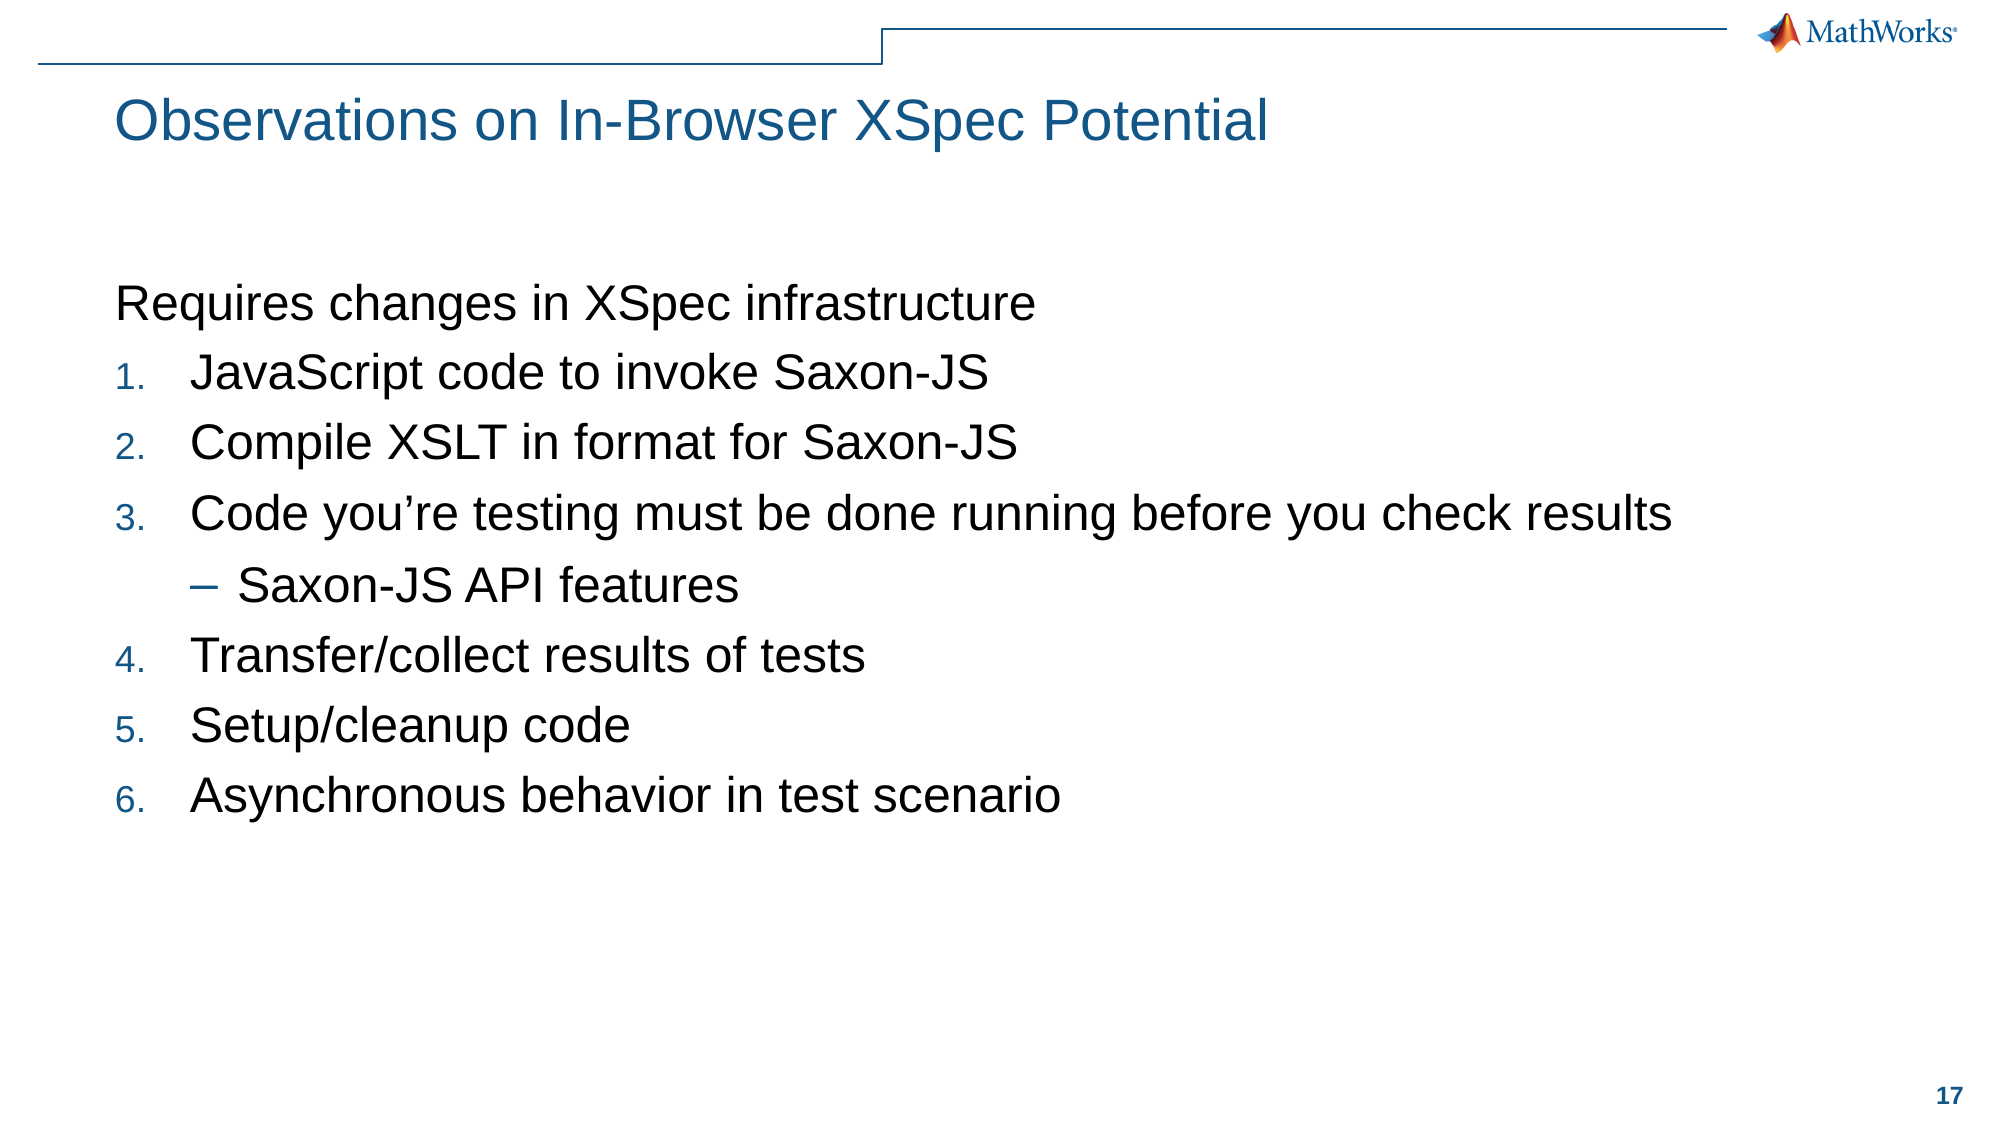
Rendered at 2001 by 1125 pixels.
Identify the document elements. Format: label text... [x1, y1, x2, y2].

title Observations on In-Browser XSpec Potential [99, 75, 1867, 238]
list Requires changes in XSpec infrastructure JavaScript code to invoke Saxon-JS Compile XSLT in format for Saxon-JS Code you’re testing must be done running before you check results Saxon-JS API features Transfer/collect results of tests Setup/cleanup code Asynchronous behavior in test scenario [99, 262, 1867, 1025]
picture [1751, 3, 1970, 63]
